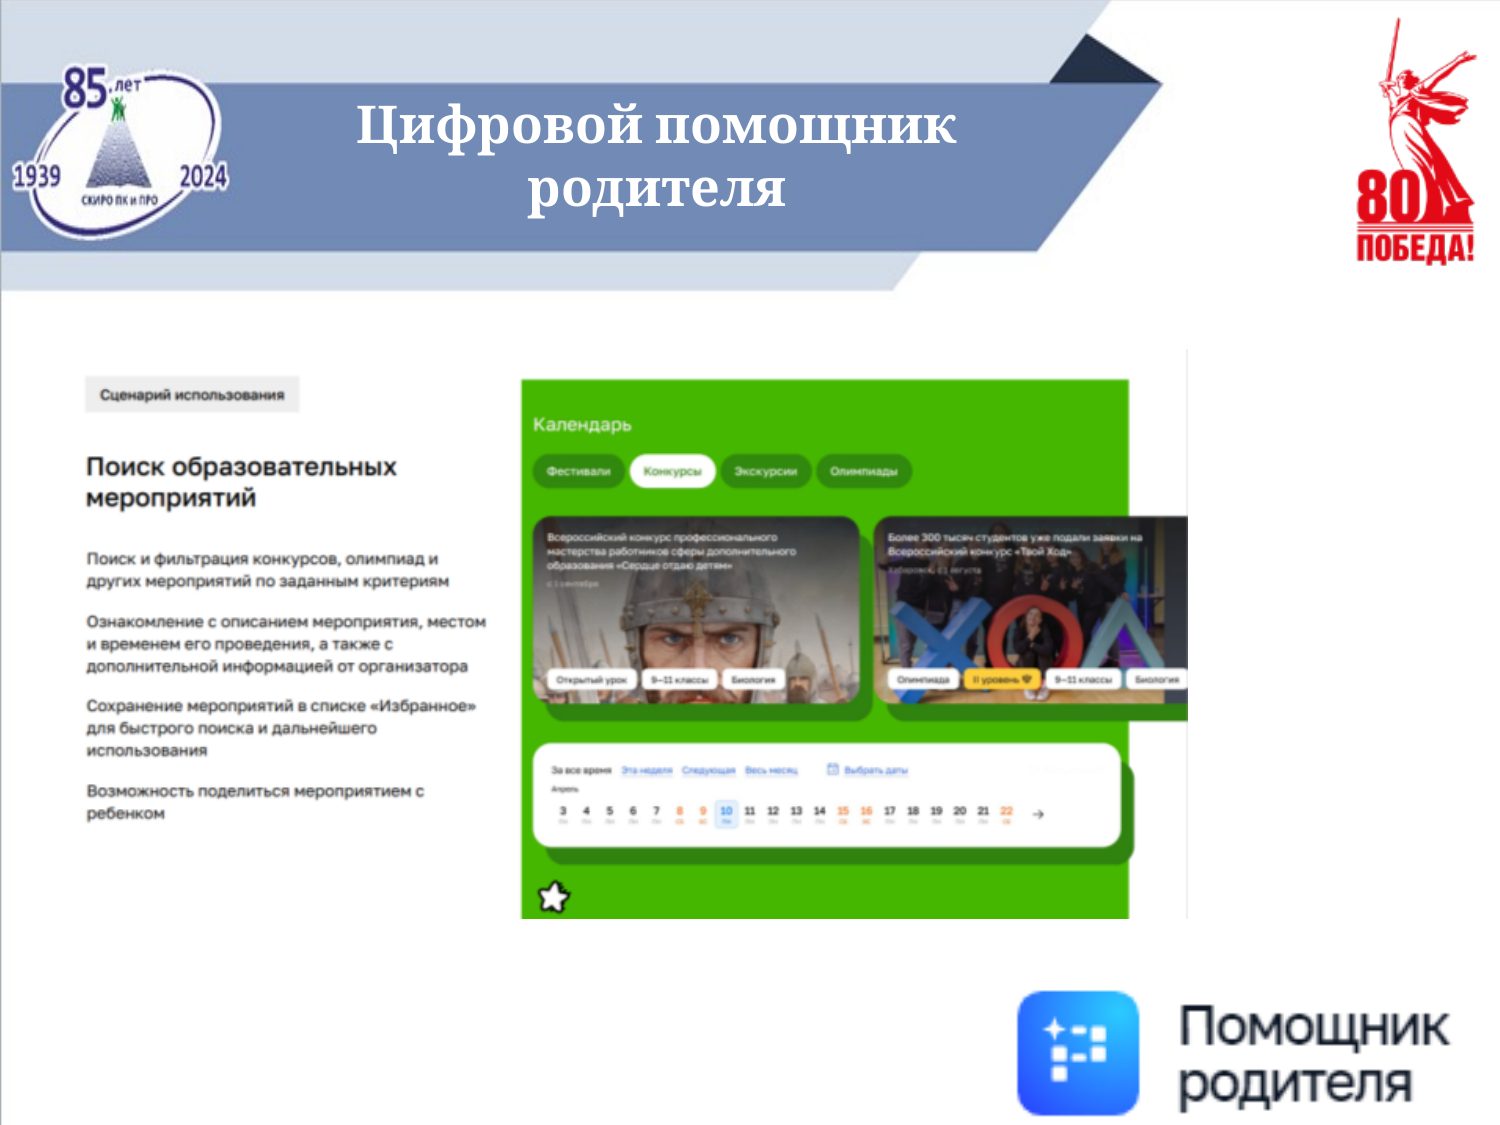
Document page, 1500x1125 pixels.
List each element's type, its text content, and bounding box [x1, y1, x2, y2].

picture [0, 0, 1500, 1125]
title Цифровой помощник родителя [242, 90, 1073, 219]
